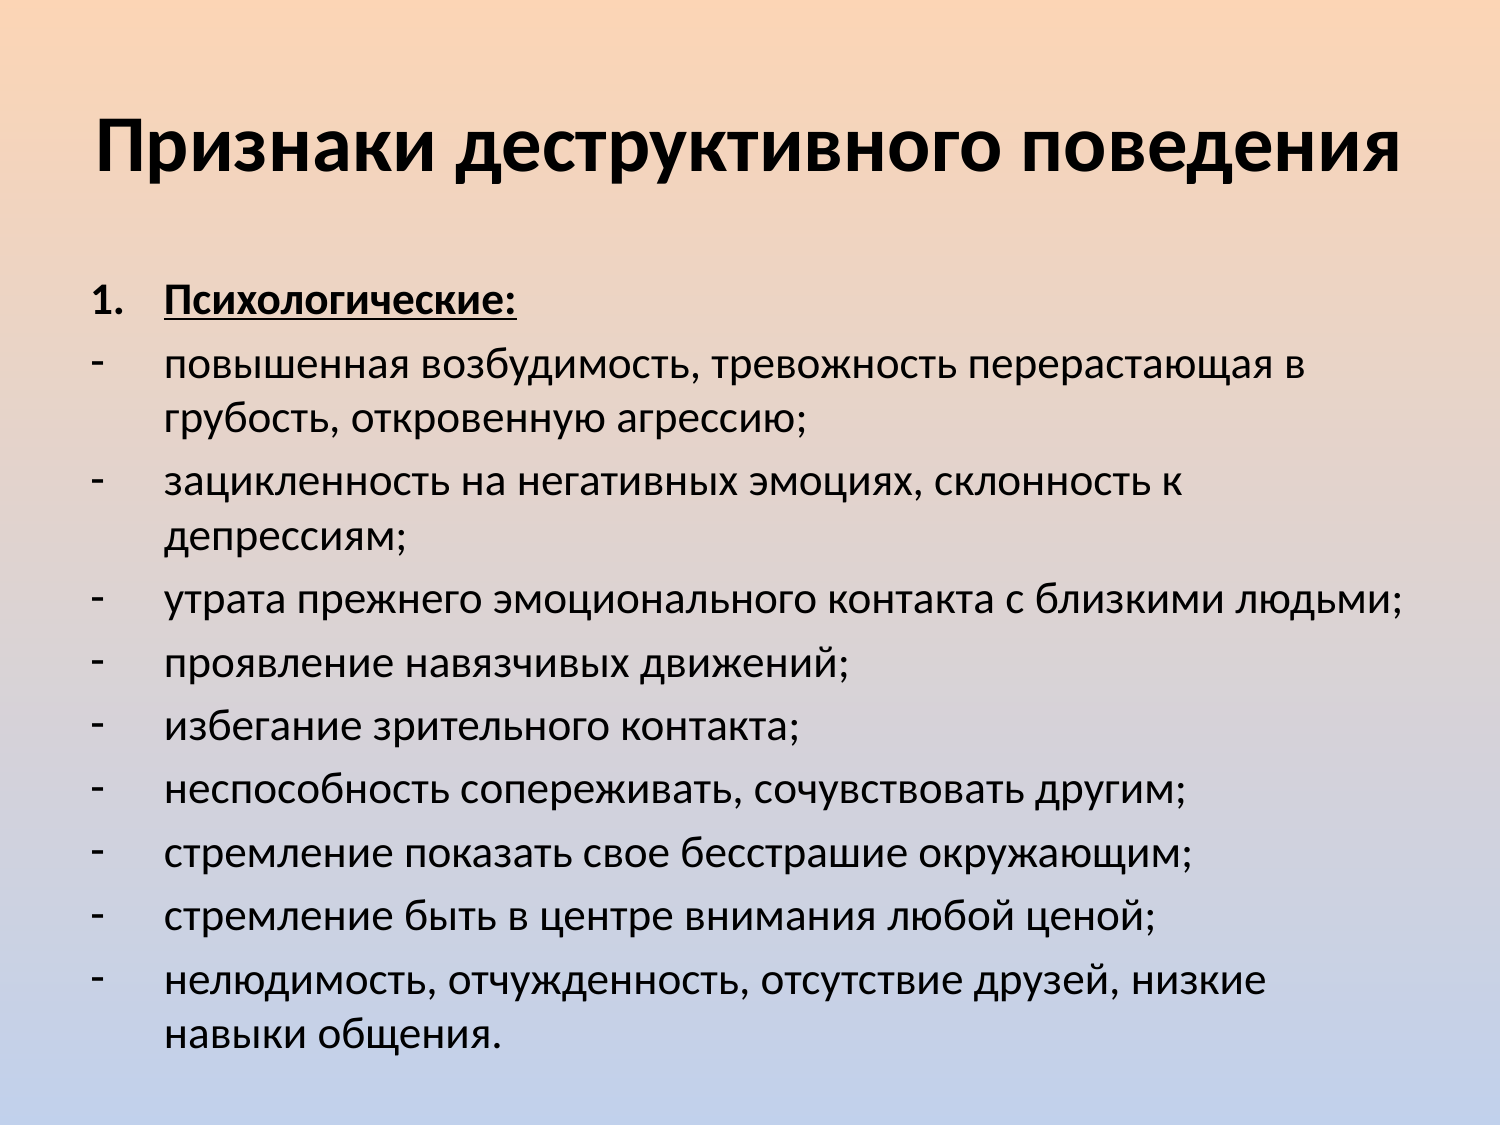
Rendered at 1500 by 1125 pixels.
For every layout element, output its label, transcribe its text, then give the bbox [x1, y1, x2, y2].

list Психологические: повышенная возбудимость, тревожность перерастающая в грубость, откровенную агрессию; зацикленность на негативных эмоциях, склонность к депрессиям; утрата прежнего эмоционального контакта с близкими людьми; проявление навязчивых движений; избегание зрительного контакта; неспособность сопереживать, сочувствовать другим; стремление показать свое бесстрашие окружающим; стремление быть в центре внимания любой ценой; нелюдимость, отчужденность, отсутствие друзей, низкие навыки общения. [75, 261, 1425, 1125]
title Признаки деструктивного поведения [75, 45, 1425, 233]
